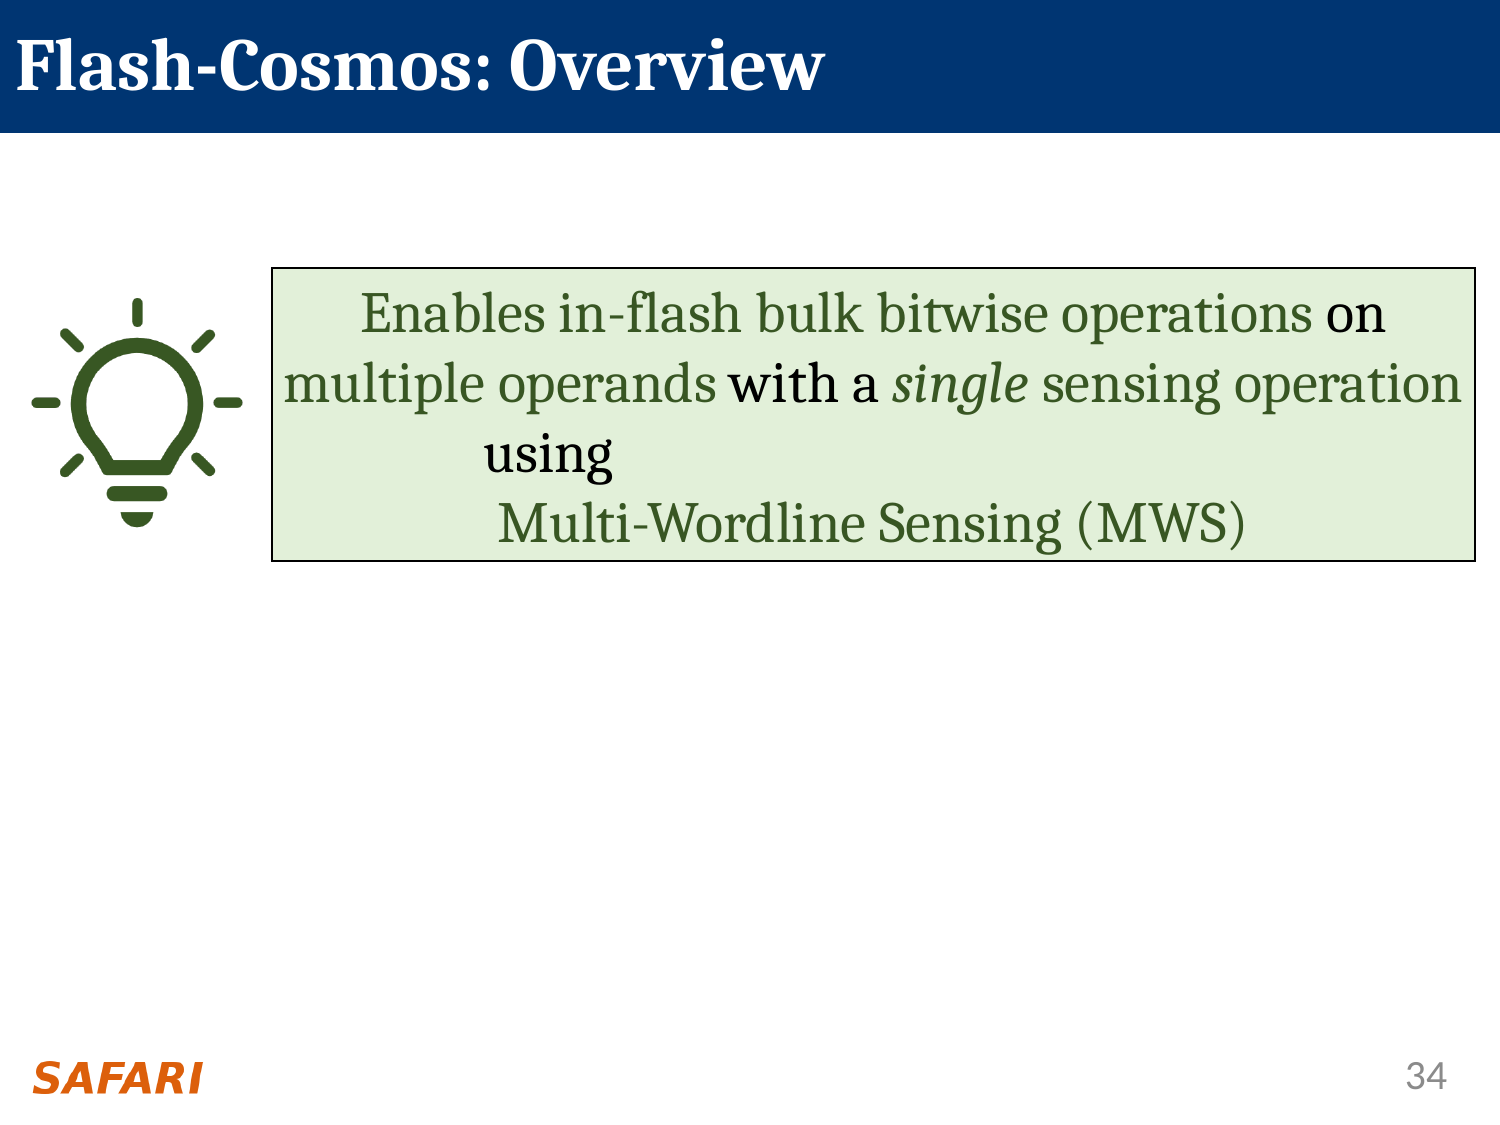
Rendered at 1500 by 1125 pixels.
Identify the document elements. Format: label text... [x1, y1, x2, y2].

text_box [10, 268, 1476, 561]
picture [31, 1052, 209, 1104]
title Flash-Cosmos: Overview [0, 0, 1500, 133]
